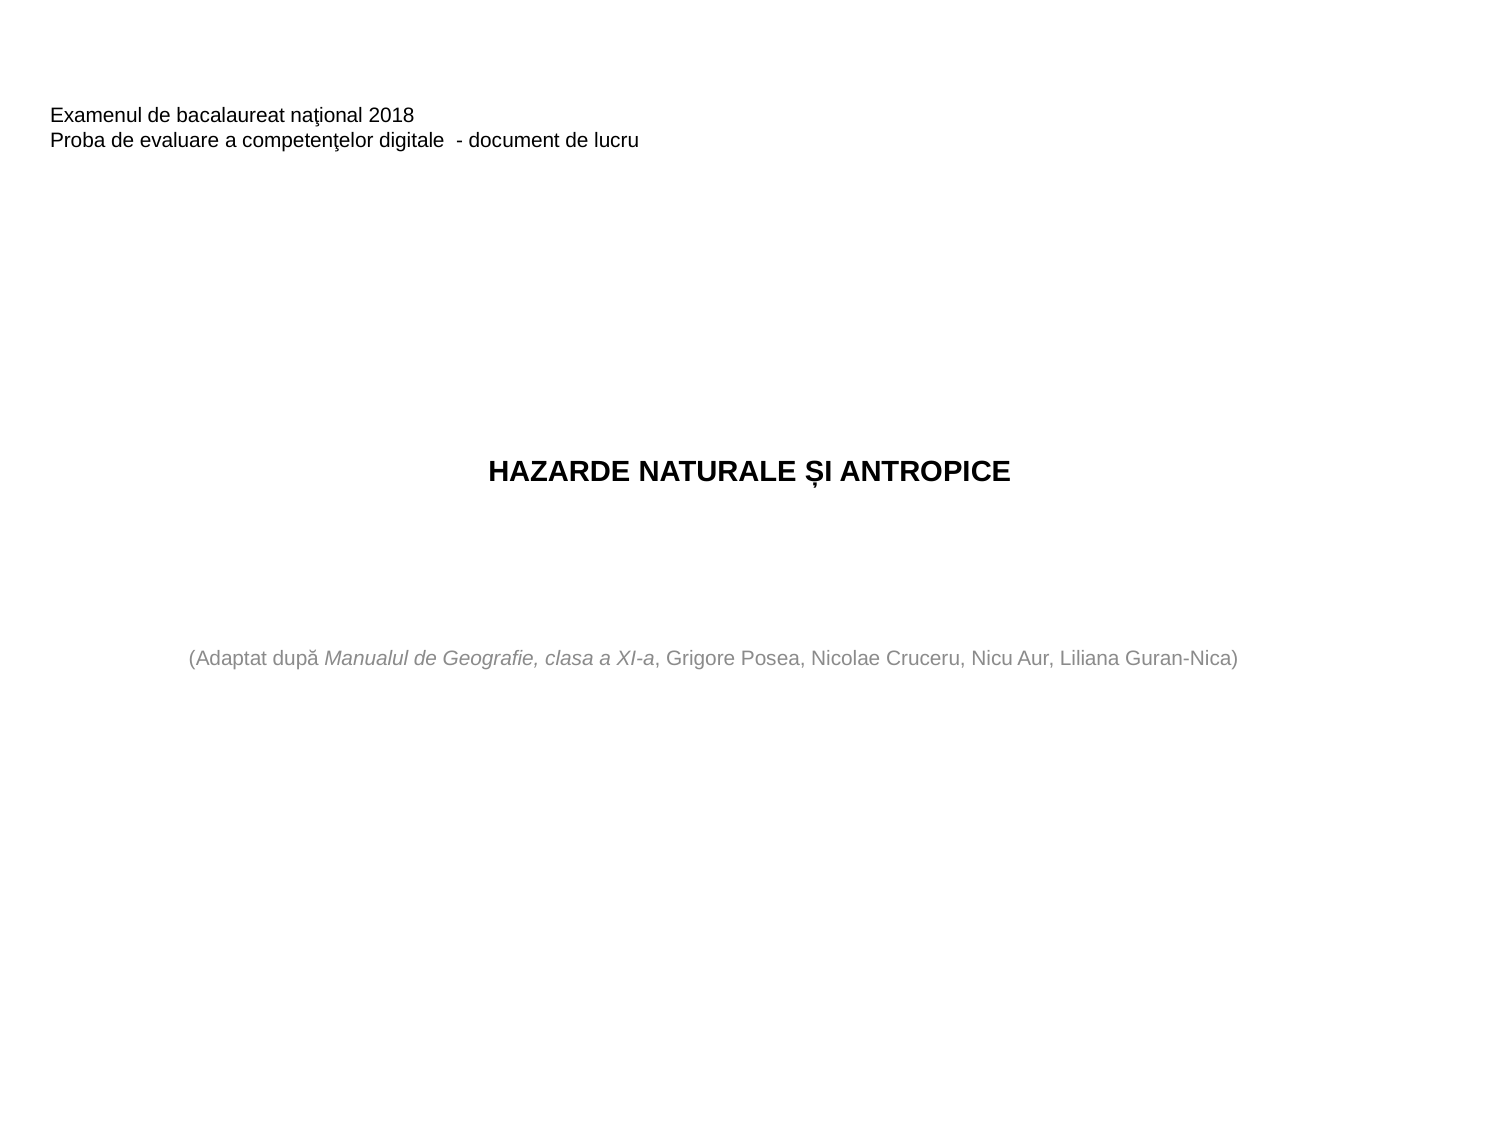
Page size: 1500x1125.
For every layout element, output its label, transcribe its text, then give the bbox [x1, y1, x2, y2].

subtitle (Adaptat după Manualul de Geografie, clasa a XI-a, Grigore Posea, Nicolae Cruceru, Nicu Aur, Liliana Guran-Nica) [152, 637, 1276, 751]
text_box Examenul de bacalaureat naţional 2018 Proba de evaluare a competenţelor digitale - document de lucru [35, 94, 1447, 159]
title HAZARDE NATURALE ȘI ANTROPICE [112, 349, 1388, 591]
